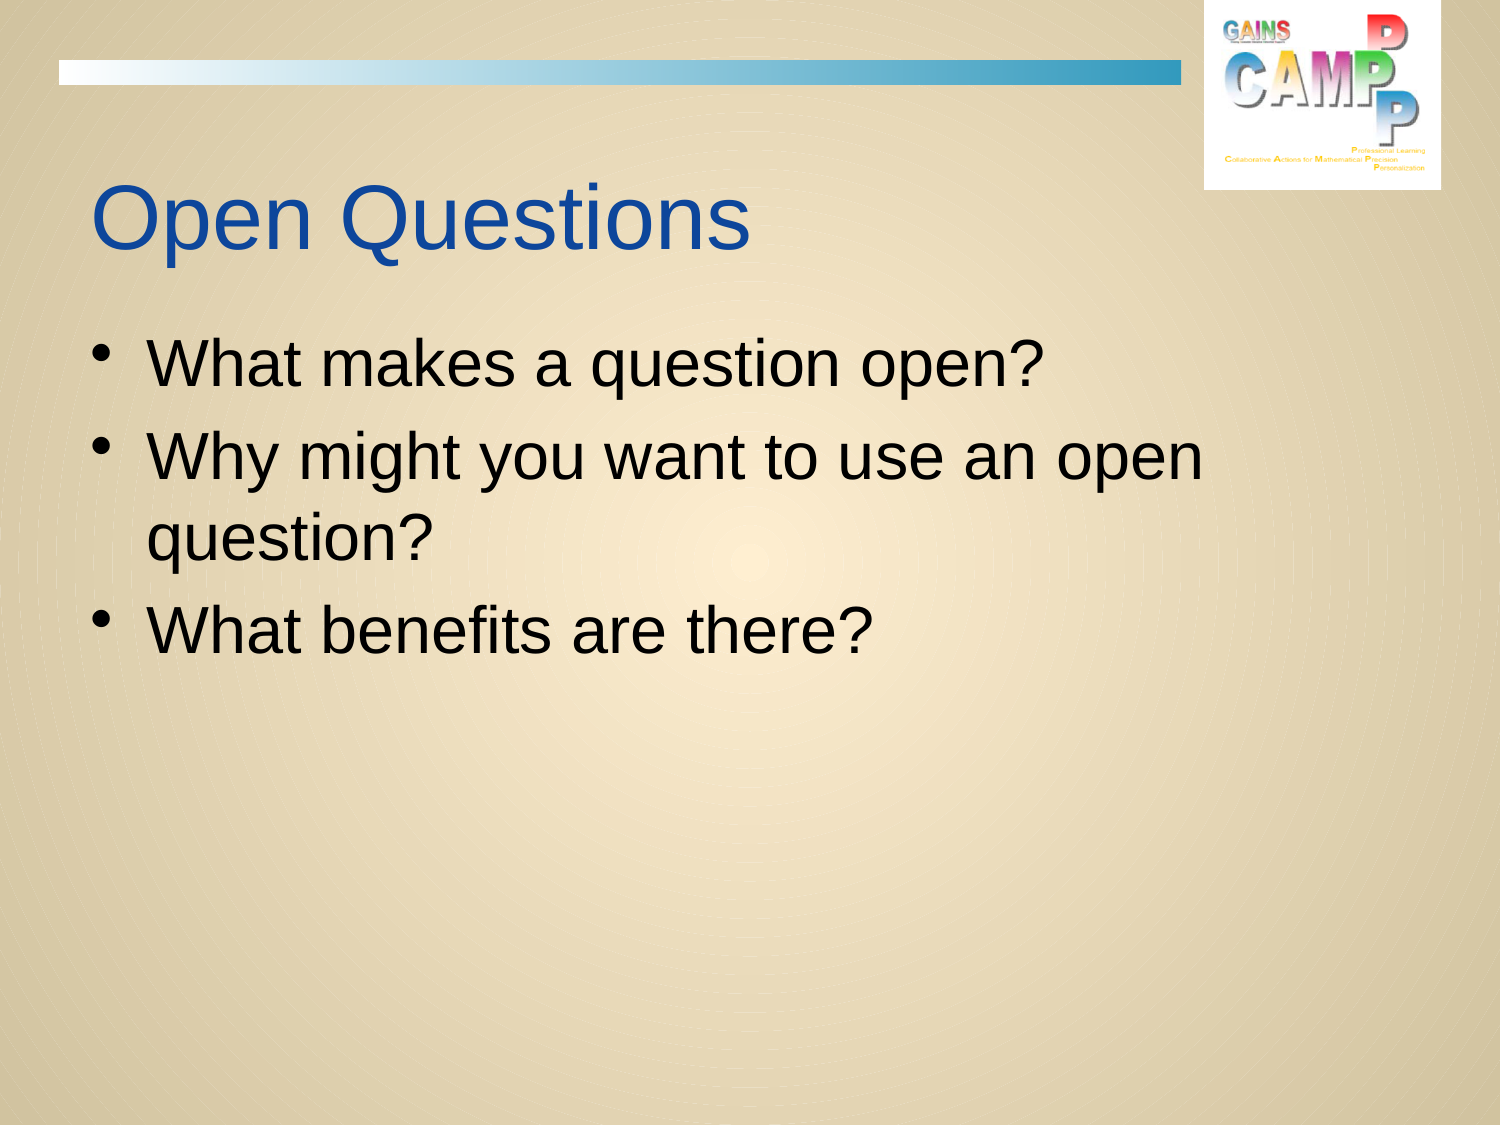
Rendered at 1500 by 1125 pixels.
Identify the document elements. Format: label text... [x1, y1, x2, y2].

title Open Questions [74, 124, 1426, 301]
picture [1204, 0, 1442, 190]
list What makes a question open? Why might you want to use an open question? What benefits are there? [74, 312, 1426, 1088]
